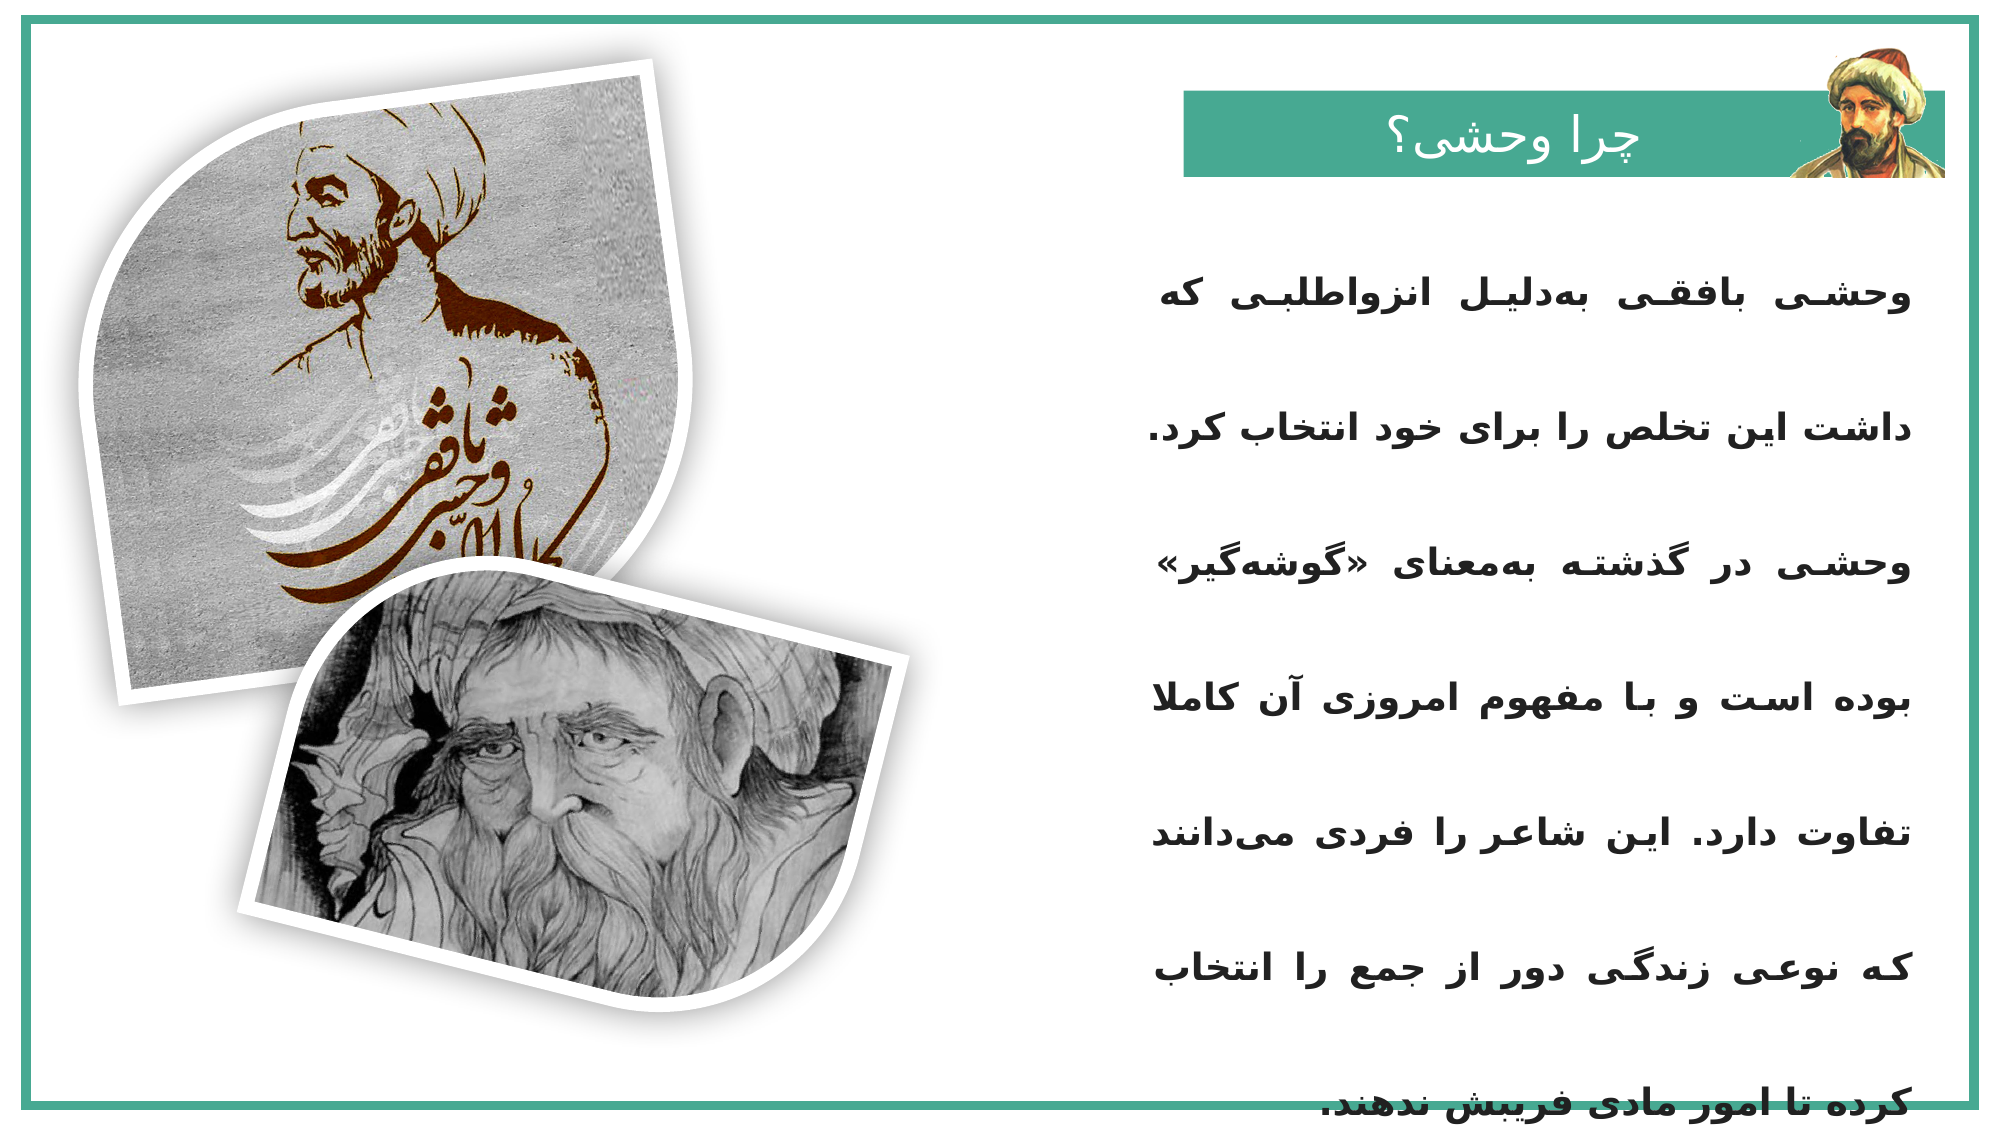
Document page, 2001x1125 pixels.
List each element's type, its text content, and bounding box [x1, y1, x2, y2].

picture [85, 76, 882, 997]
text_box وحشی بافقی به‌دلیل انزوا‌طلبی که داشت این تخلص را برای خود انتخاب کرد. وحشی در گذشته به‌معنای «گوشه‌گیر» بوده است و با مفهوم امروزی آن کاملا تفاوت دارد. این شاعر را فردی می‌دانند که نوعی زندگی دور از جمع را انتخاب کرده تا امور مادی فریبش ندهند. [1130, 170, 1928, 1125]
text_box چرا وحشی؟ [1188, 95, 1840, 170]
picture [1784, 7, 1945, 178]
